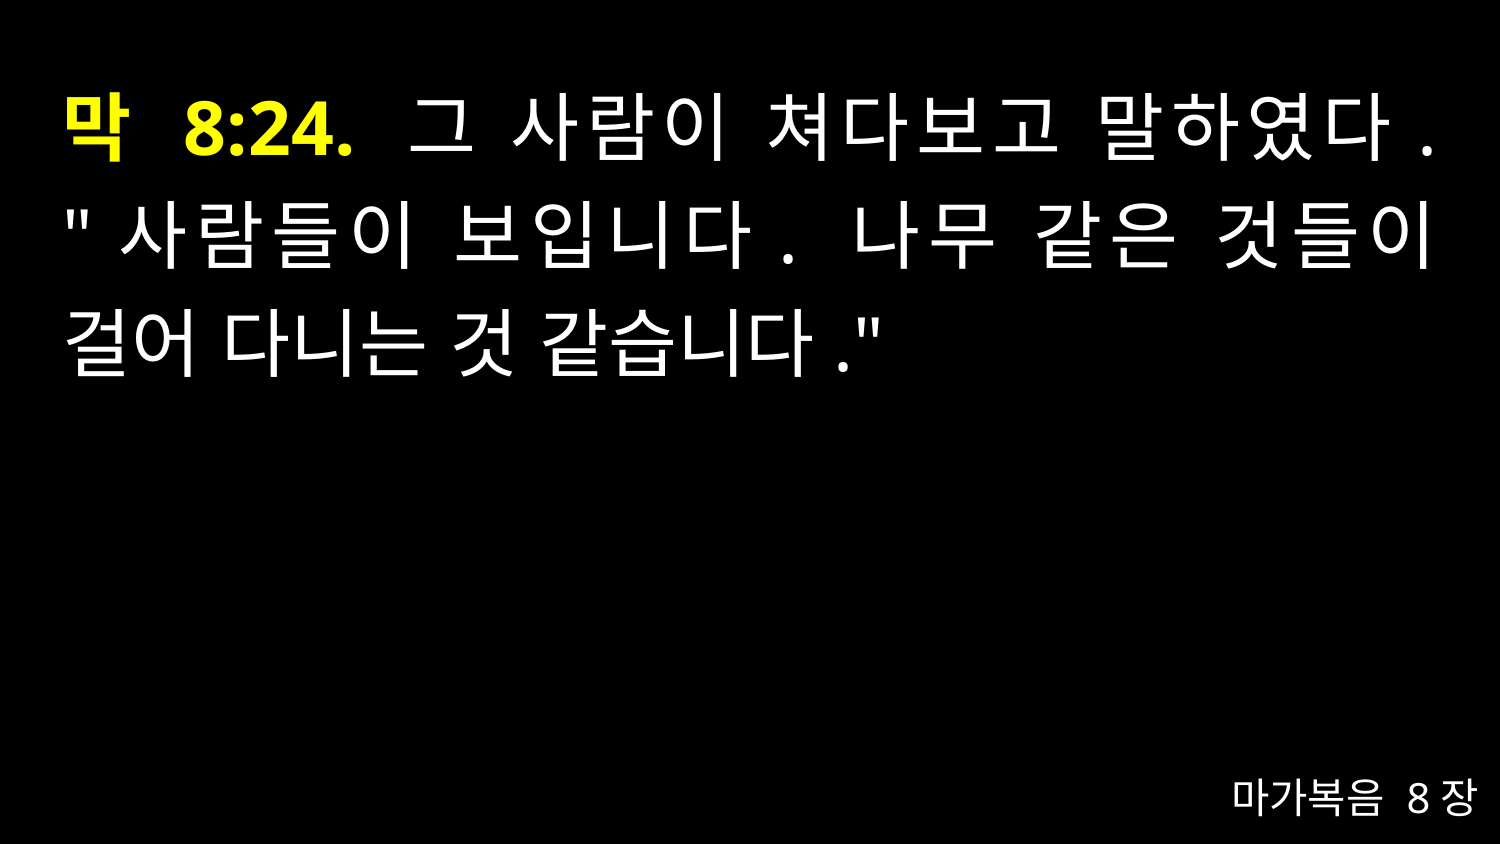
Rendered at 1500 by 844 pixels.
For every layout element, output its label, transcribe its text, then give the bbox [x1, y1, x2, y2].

subtitle 마가복음 8장 [916, 770, 1500, 844]
title 막 8:24. 그 사람이 쳐다보고 말하였다. "사람들이 보입니다. 나무 같은 것들이 걸어 다니는 것 같습니다." [0, 0, 1500, 844]
